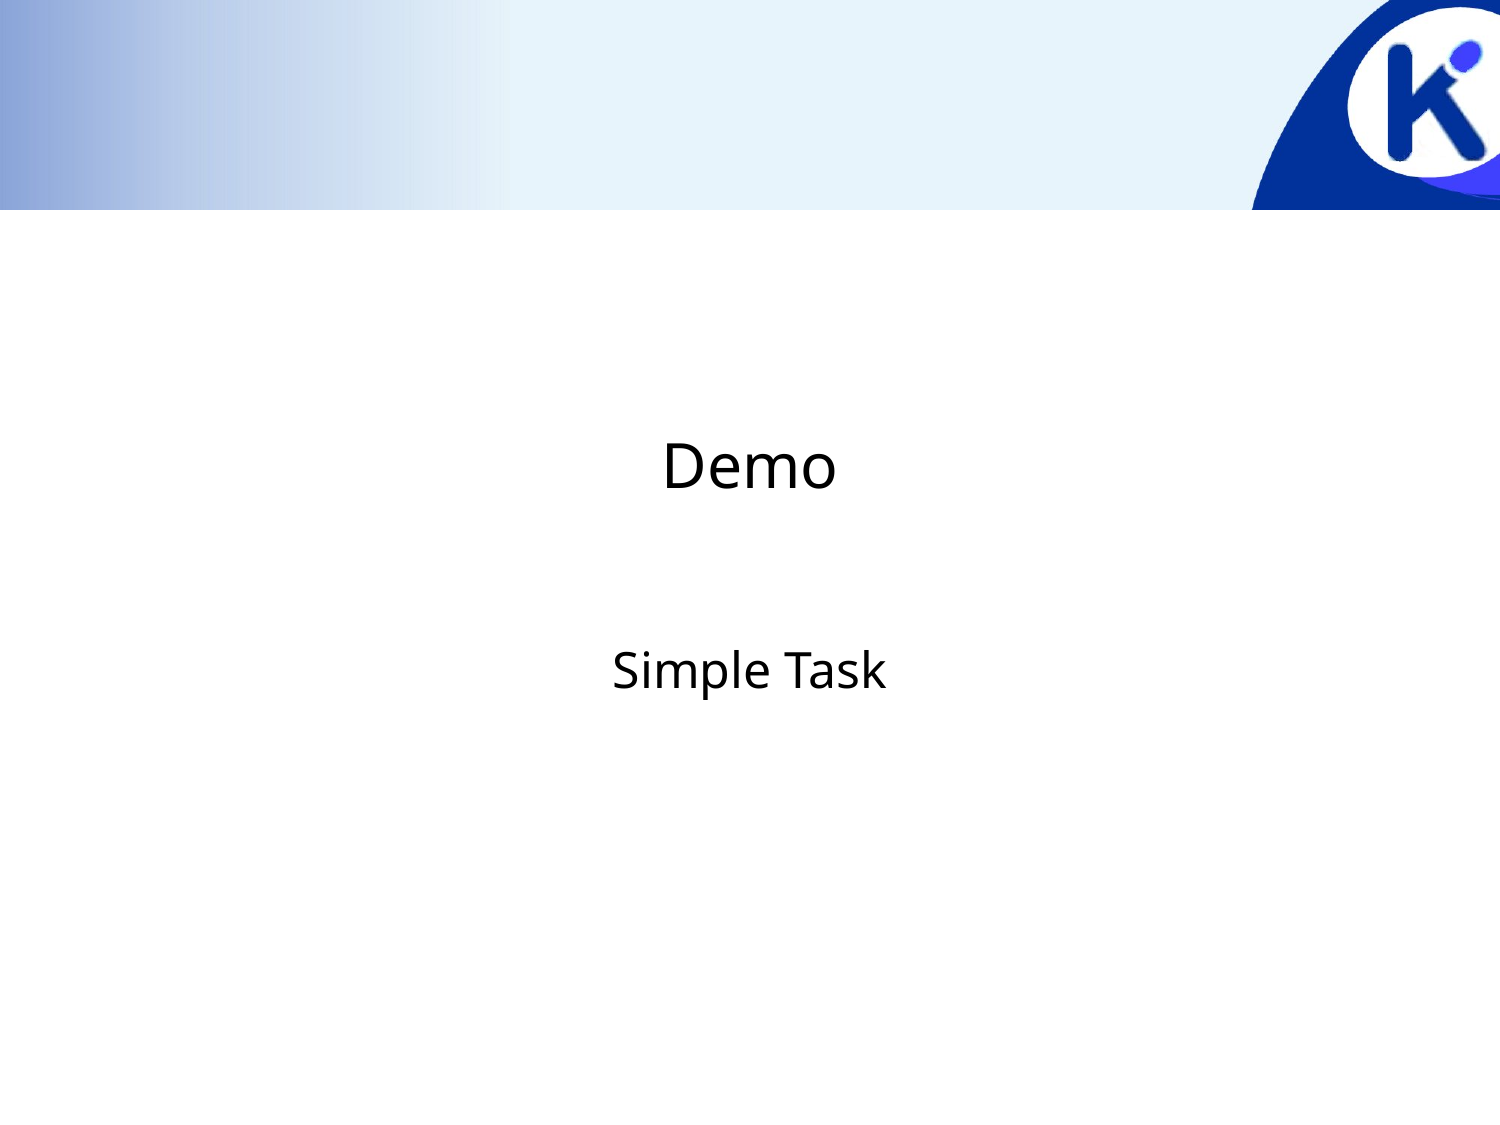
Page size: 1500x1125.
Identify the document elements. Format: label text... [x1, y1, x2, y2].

subtitle Simple Task [224, 637, 1276, 926]
picture [0, 0, 1500, 210]
title Demo [112, 349, 1388, 591]
